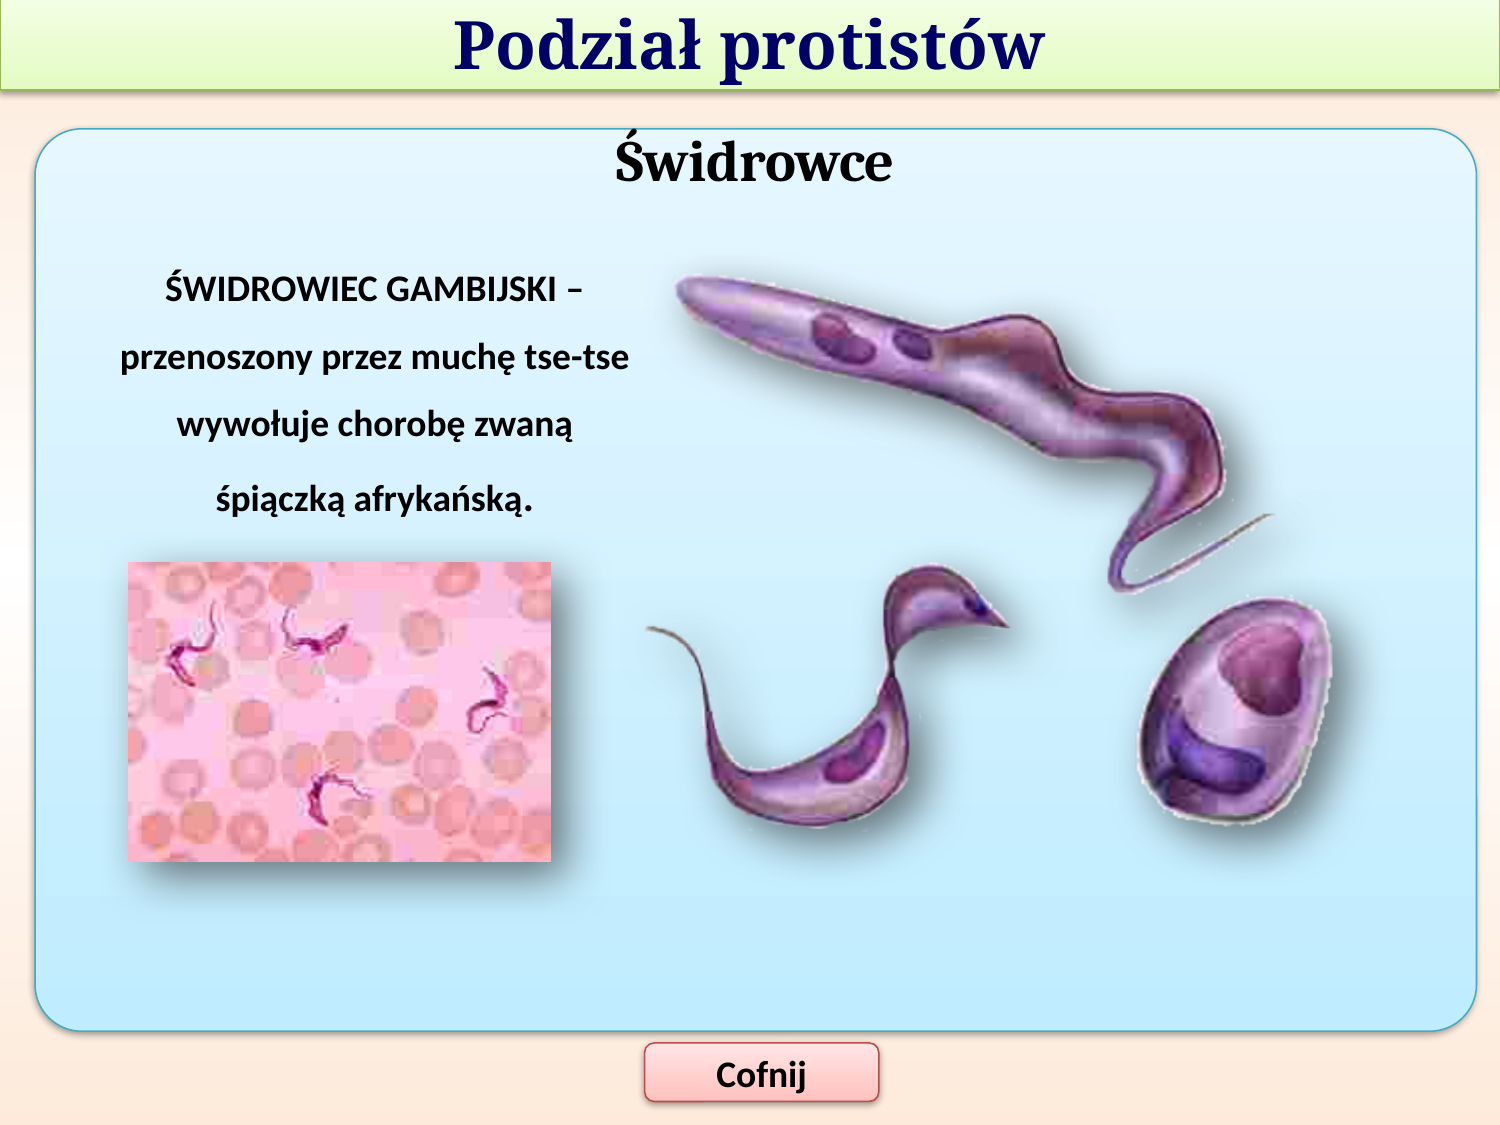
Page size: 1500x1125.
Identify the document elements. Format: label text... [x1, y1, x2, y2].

text_box Podział protistów [0, 0, 1500, 91]
text_box Cofnij [643, 1042, 880, 1103]
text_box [34, 128, 1477, 1032]
